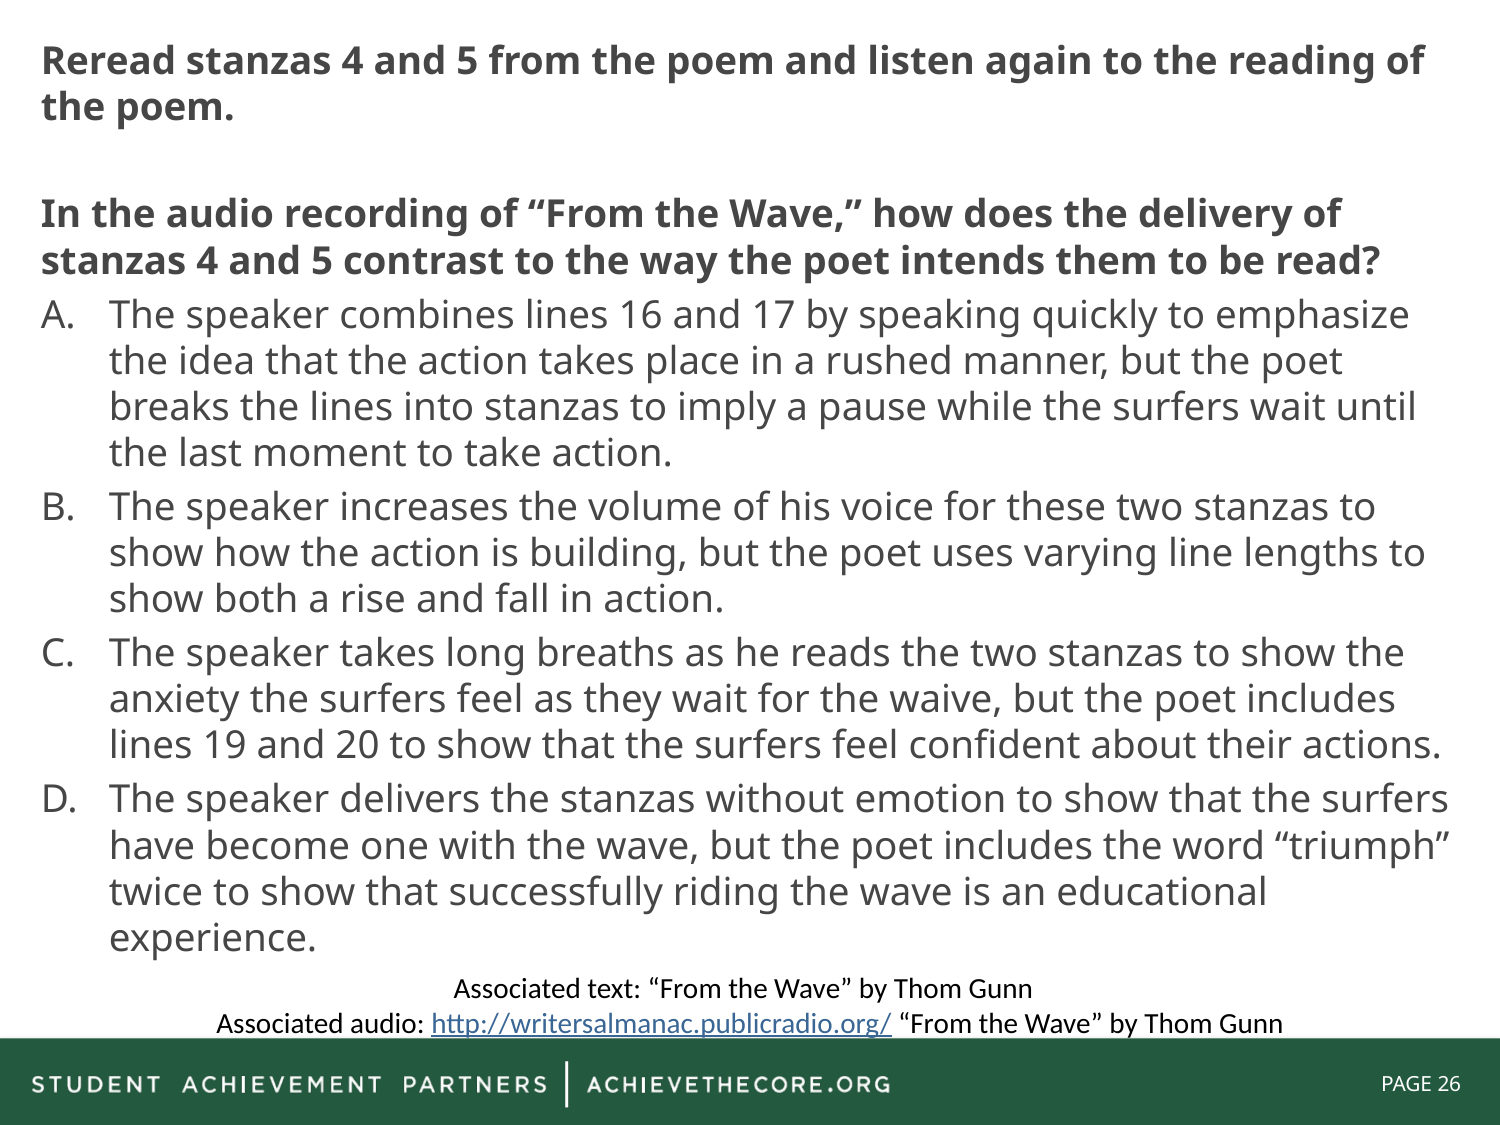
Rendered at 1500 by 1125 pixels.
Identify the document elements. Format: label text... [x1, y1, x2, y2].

text_box Associated text: “From the Wave” by Thom Gunn Associated audio: http://writersalmanac.publicradio.org/ “From the Wave” by Thom Gunn [0, 961, 1500, 1047]
list Reread stanzas 4 and 5 from the poem and listen again to the reading of the poem. In the audio recording of “From the Wave,” how does the delivery of stanzas 4 and 5 contrast to the way the poet intends them to be read? The speaker combines lines 16 and 17 by speaking quickly to emphasize the idea that the action takes place in a rushed manner, but the poet breaks the lines into stanzas to imply a pause while the surfers wait until the last moment to take action. The speaker increases the volume of his voice for these two stanzas to show how the action is building, but the poet uses varying line lengths to show both a rise and fall in action. The speaker takes long breaths as he reads the two stanzas to show the anxiety the surfers feel as they wait for the waive, but the poet includes lines 19 and 20 to show that the surfers feel confident about their actions. The speaker delivers the stanzas without emotion to show that the surfers have become one with the wave, but the poet includes the word “triumph” twice to show that successfully riding the wave is an educational experience. [25, 28, 1472, 961]
